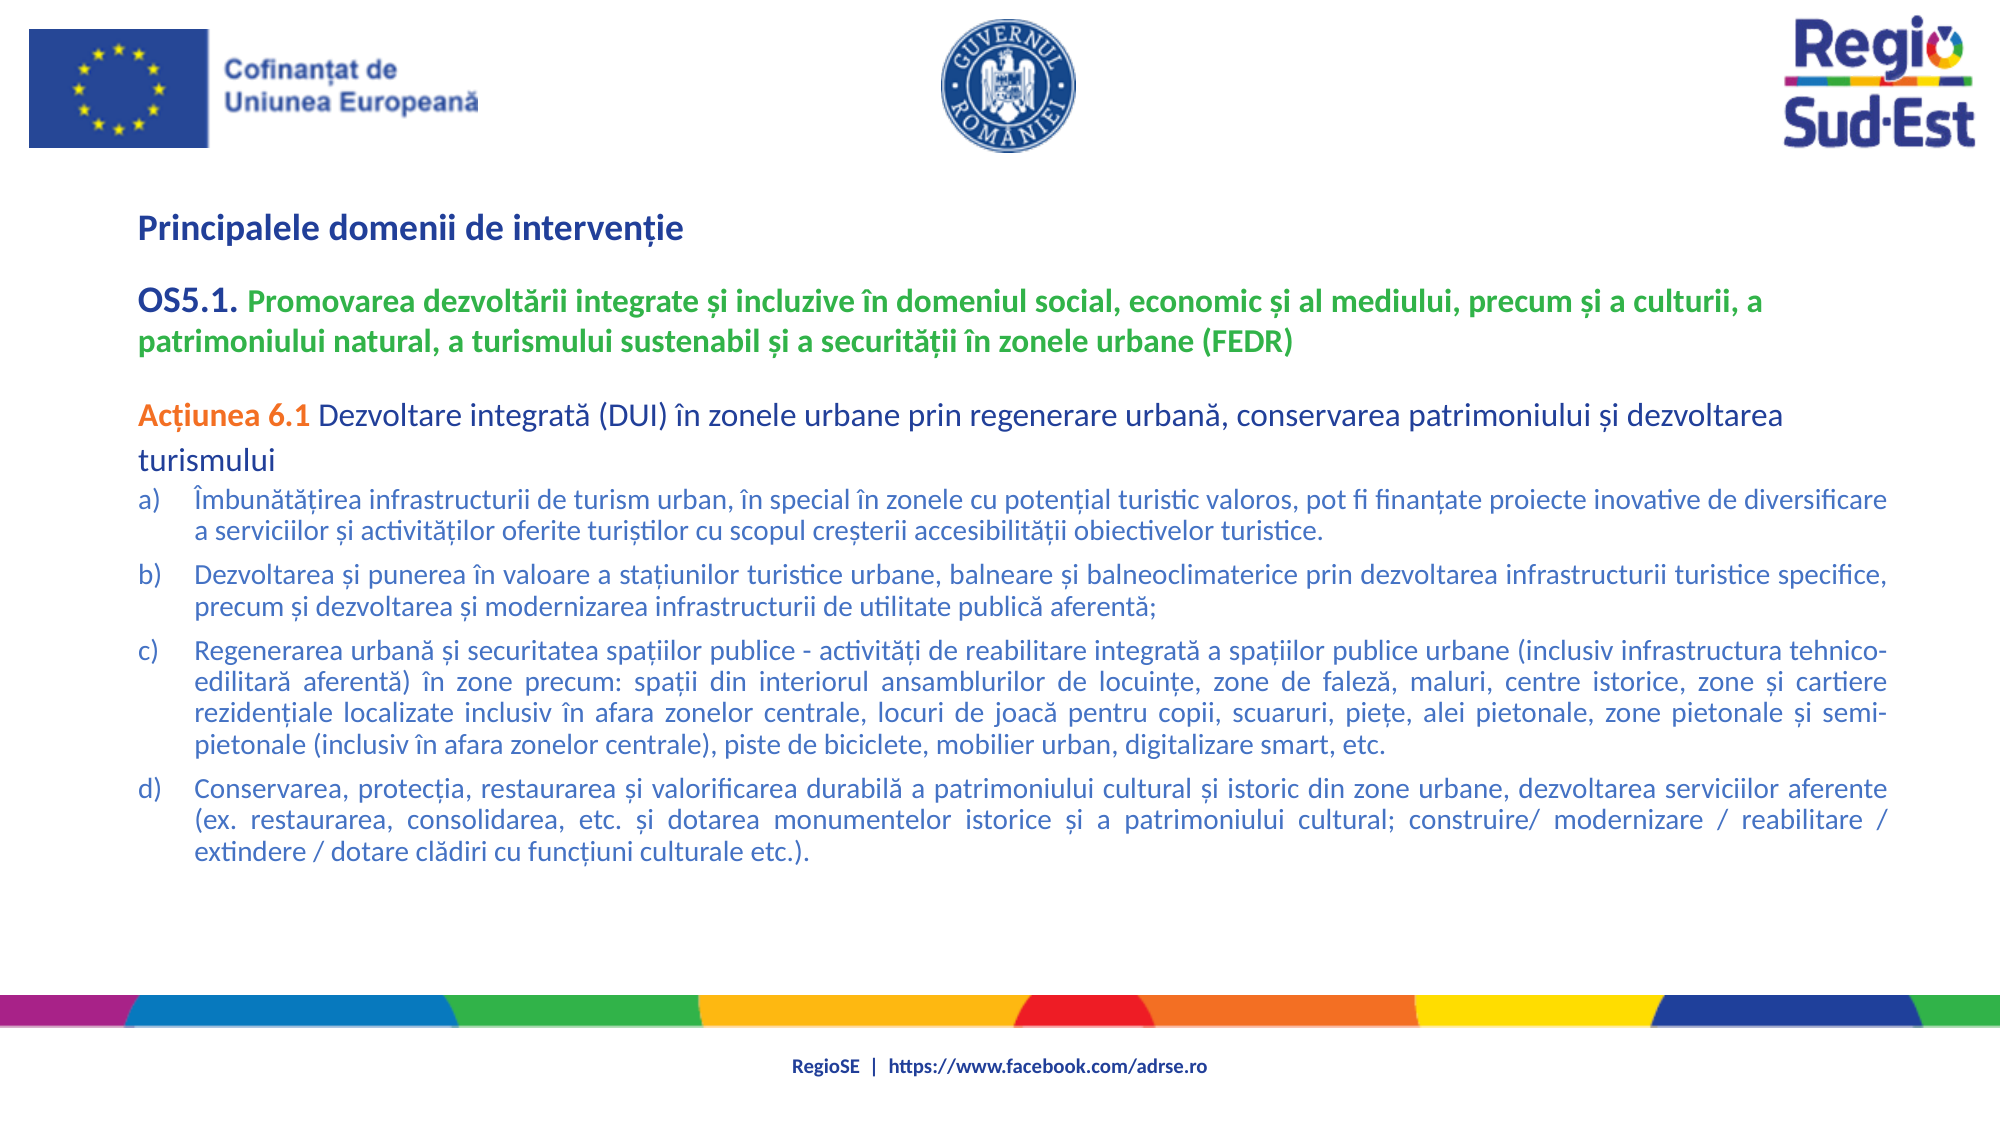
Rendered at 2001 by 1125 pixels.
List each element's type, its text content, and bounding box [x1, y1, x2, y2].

text_box OS5.1. Promovarea dezvoltării integrate și incluzive în domeniul social, economic și al mediului, precum și a culturii, a patrimoniului natural, a turismului sustenabil și a securității în zonele urbane (FEDR) [123, 267, 1919, 367]
picture [941, 19, 1076, 153]
picture [0, 995, 2000, 1029]
picture [1759, 0, 2000, 220]
text_box Acțiunea 6.1 Dezvoltare integrată (DUI) în zonele urbane prin regenerare urbană, conservarea patrimoniului și dezvoltarea turismului Îmbunătățirea infrastructurii de turism urban, în special în zonele cu potențial turistic valoros, pot fi finanțate proiecte inovative de diversificare a serviciilor și activităților oferite turiștilor cu scopul creșterii accesibilității obiectivelor turistice. Dezvoltarea și punerea în valoare a stațiunilor turistice urbane, balneare și balneoclimaterice prin dezvoltarea infrastructurii turistice specifice, precum și dezvoltarea și modernizarea infrastructurii de utilitate publică aferentă; Regenerarea urbană și securitatea spațiilor publice - activități de reabilitare integrată a spațiilor publice urbane (inclusiv infrastructura tehnico-edilitară aferentă) în zone precum: spații din interiorul ansamblurilor de locuințe, zone de faleză, maluri, centre istorice, zone și cartiere rezidențiale localizate inclusiv în afara zonelor centrale, locuri de joacă pentru copii, scuaruri, piețe, alei pietonale, zone pietonale și semi-pietonale (inclusiv în afara zonelor centrale), piste de biciclete, mobilier urban, digitalizare smart, etc. Conservarea, protecția, restaurarea și valorificarea durabilă a patrimoniului cultural și istoric din zone urbane, dezvoltarea serviciilor aferente (ex. restaurarea, consolidarea, etc. și dotarea monumentelor istorice și a patrimoniului cultural; construire/ modernizare / reabilitare / extindere / dotare clădiri cu funcțiuni culturale etc.). [123, 379, 1904, 590]
picture [28, 28, 478, 148]
text_box RegioSE | https://www.facebook.com/adrse.ro [776, 1029, 1223, 1085]
text_box Principalele domenii de intervenție [123, 195, 1223, 255]
